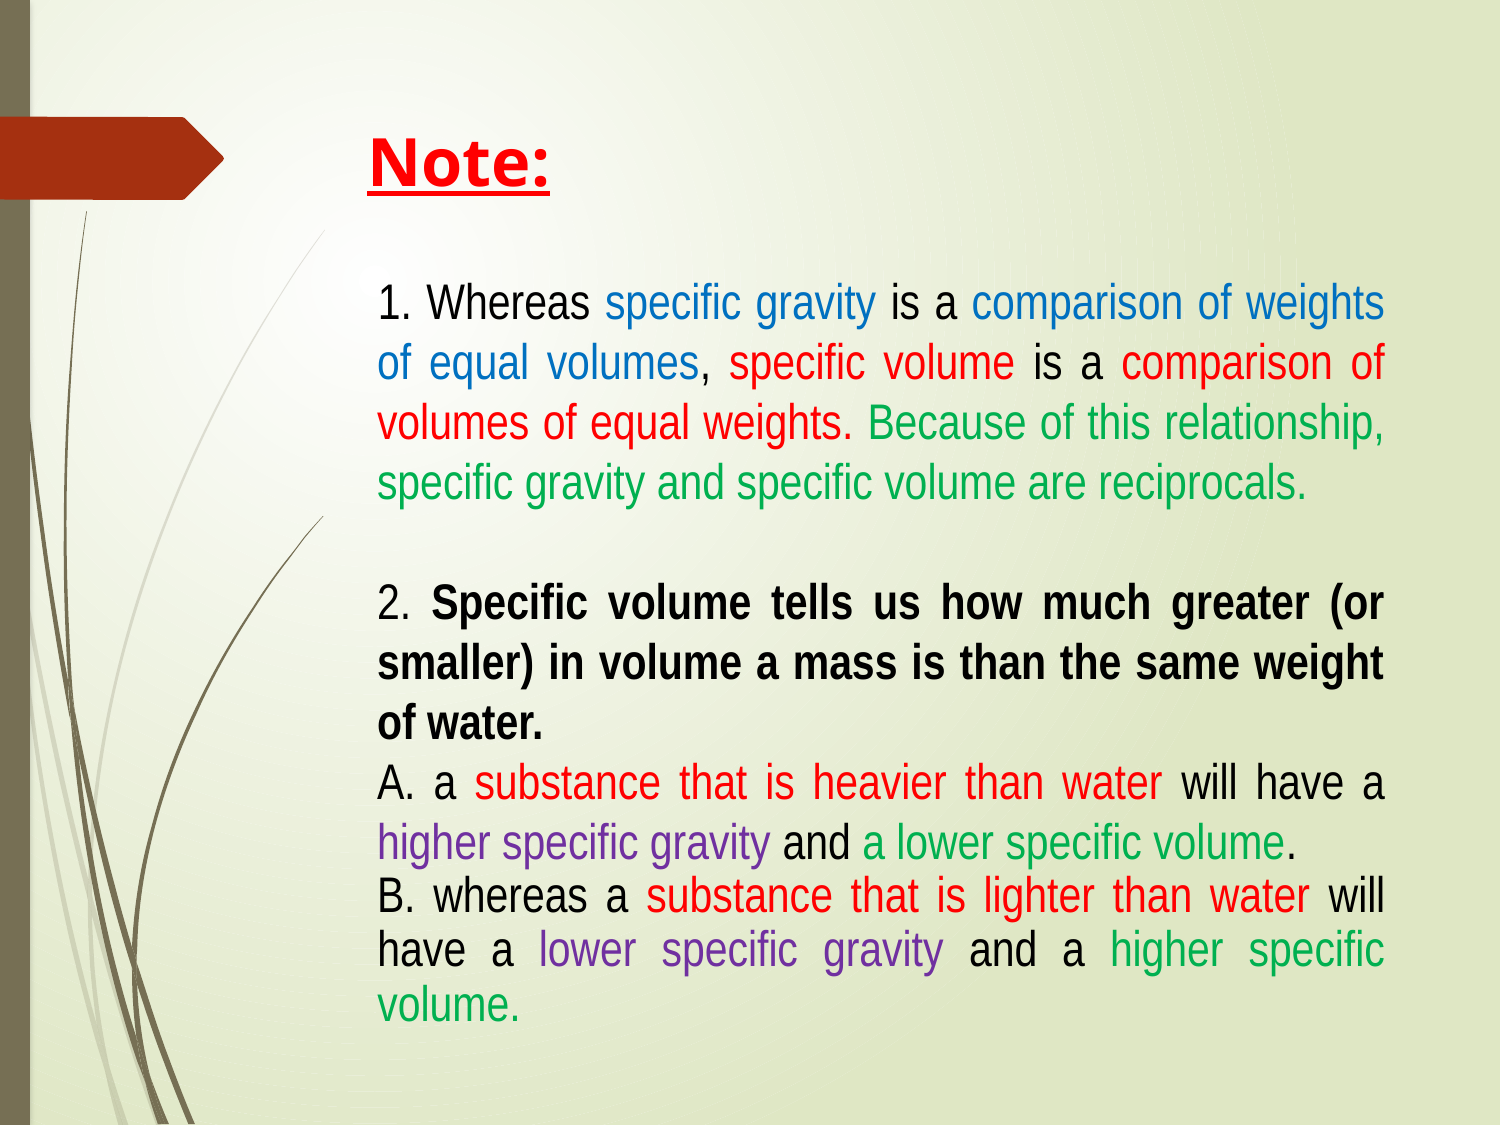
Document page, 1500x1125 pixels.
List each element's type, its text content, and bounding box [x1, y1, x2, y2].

text_box Note: [352, 112, 584, 208]
text_box Whereas specific gravity is a comparison of weights of equal volumes, specific volume is a comparison of volumes of equal weights. Because of this relationship, specific gravity and specific volume are reciprocals. 2. Specific volume tells us how much greater (or smaller) in volume a mass is than the same weight of water. A. a substance that is heavier than water will have a higher specific gravity and a lower specific volume. B. whereas a substance that is lighter than water will have a lower specific gravity and a higher specific volume. [362, 262, 1400, 1040]
